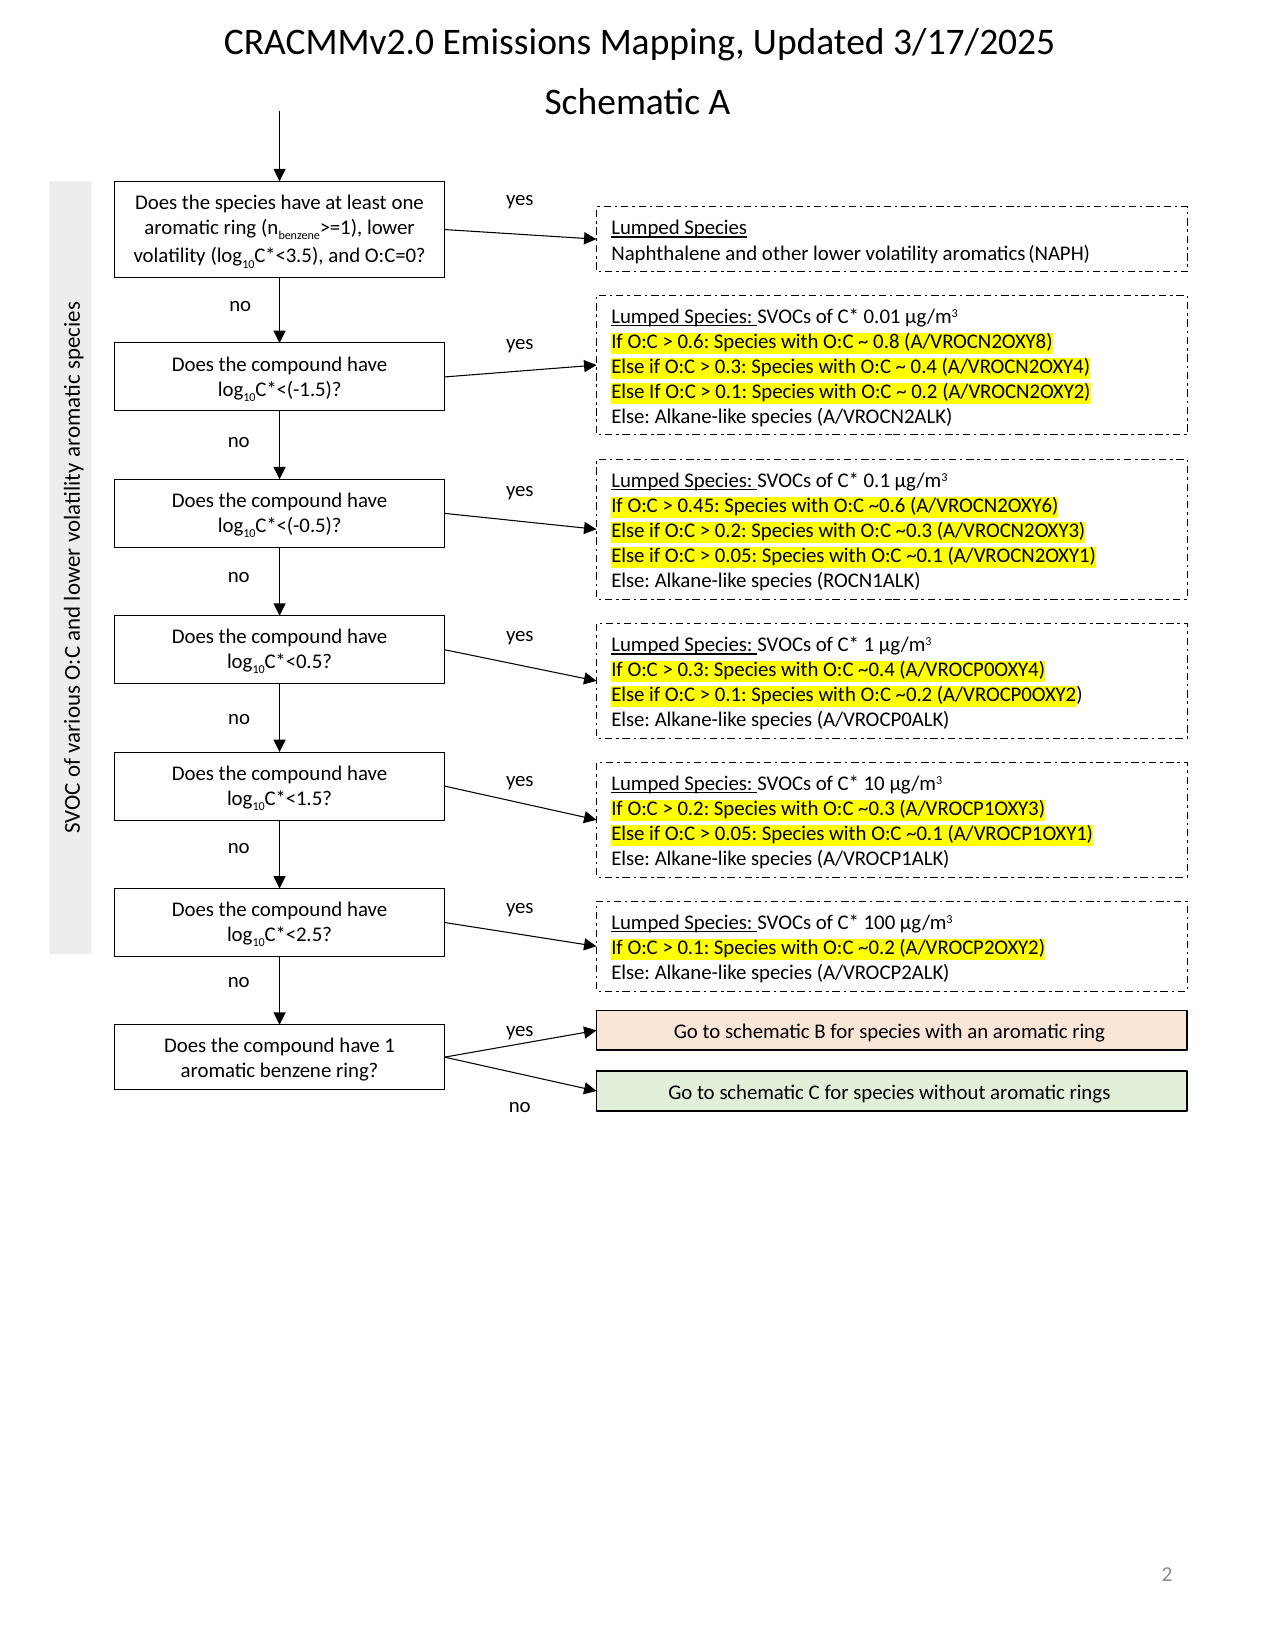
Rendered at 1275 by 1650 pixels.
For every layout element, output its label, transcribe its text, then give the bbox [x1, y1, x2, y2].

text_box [444, 365, 597, 376]
text_box Does the compound have log10C*<2.5? [114, 888, 445, 957]
text_box yes [483, 885, 556, 921]
text_box yes [483, 176, 556, 217]
text_box CRACMMv2.0 Emissions Mapping, Updated 3/17/2025 [209, 9, 1092, 70]
text_box Schematic A [387, 69, 888, 130]
text_box yes [483, 321, 556, 362]
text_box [444, 226, 597, 240]
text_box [444, 1030, 597, 1058]
text_box yes [483, 468, 556, 509]
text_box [444, 921, 597, 947]
text_box no [209, 282, 271, 323]
text_box no [208, 419, 270, 459]
text_box Go to schematic B for species with an aromatic ring [596, 1010, 1188, 1051]
text_box Does the compound have log10C*<1.5? [114, 752, 445, 821]
text_box yes [483, 613, 556, 648]
text_box no [208, 696, 270, 737]
text_box Lumped Species: SVOCs of C* 10 µg/m3 If O:C > 0.2: Species with O:C ~0.3 (A/VROCP1OXY3) Else if O:C > 0.05: Species with O:C ~0.1 (A/VROCP1OXY1) Else: Alkane-like species (A/VROCP1ALK) [596, 762, 1188, 878]
text_box no [489, 1092, 551, 1125]
text_box no [208, 825, 270, 866]
text_box Does the species have at least one aromatic ring (nbenzene>=1), lower volatility (log10C*<3.5), and O:C=0? [114, 181, 445, 278]
text_box Go to schematic C for species without aromatic rings [596, 1071, 1188, 1111]
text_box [444, 1058, 597, 1092]
text_box no [208, 554, 270, 594]
text_box SVOC of various O:C and lower volatility aromatic species [49, 181, 92, 955]
text_box Does the compound have log10C*<(-0.5)? [114, 479, 445, 548]
text_box Lumped Species Naphthalene and other lower volatility aromatics (NAPH) [596, 206, 1188, 272]
text_box Does the compound have 1 aromatic benzene ring? [114, 1024, 445, 1090]
text_box yes [483, 1007, 556, 1030]
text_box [444, 648, 597, 682]
text_box Does the compound have log10C*<0.5? [114, 615, 445, 684]
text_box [444, 784, 597, 821]
text_box Lumped Species: SVOCs of C* 0.1 µg/m3 If O:C > 0.45: Species with O:C ~0.6 (A/VROCN2OXY6) Else if O:C > 0.2: Species with O:C ~0.3 (A/VROCN2OXY3) Else if O:C > 0.05: Species with O:C ~0.1 (A/VROCN2OXY1) Else: Alkane-like species (ROCN1ALK) [596, 459, 1188, 600]
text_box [444, 512, 597, 531]
text_box Does the compound have log10C*<(-1.5)? [114, 342, 445, 411]
text_box Lumped Species: SVOCs of C* 0.01 µg/m3 If O:C > 0.6: Species with O:C ~ 0.8 (A/VROCN2OXY8) Else if O:C > 0.3: Species with O:C ~ 0.4 (A/VROCN2OXY4) Else If O:C > 0.1: Species with O:C ~ 0.2 (A/VROCN2OXY2) Else: Alkane-like species (A/VROCN2ALK) [596, 295, 1188, 435]
text_box Lumped Species: SVOCs of C* 1 µg/m3 If O:C > 0.3: Species with O:C ~0.4 (A/VROCP0OXY4) Else if O:C > 0.1: Species with O:C ~0.2 (A/VROCP0OXY2) Else: Alkane-like species (A/VROCP0ALK) [596, 623, 1188, 739]
text_box no [208, 958, 270, 999]
text_box yes [483, 758, 556, 784]
text_box Lumped Species: SVOCs of C* 100 µg/m3 If O:C > 0.1: Species with O:C ~0.2 (A/VROCP2OXY2) Else: Alkane-like species (A/VROCP2ALK) [596, 901, 1188, 992]
slide_number 2 [900, 1529, 1188, 1618]
